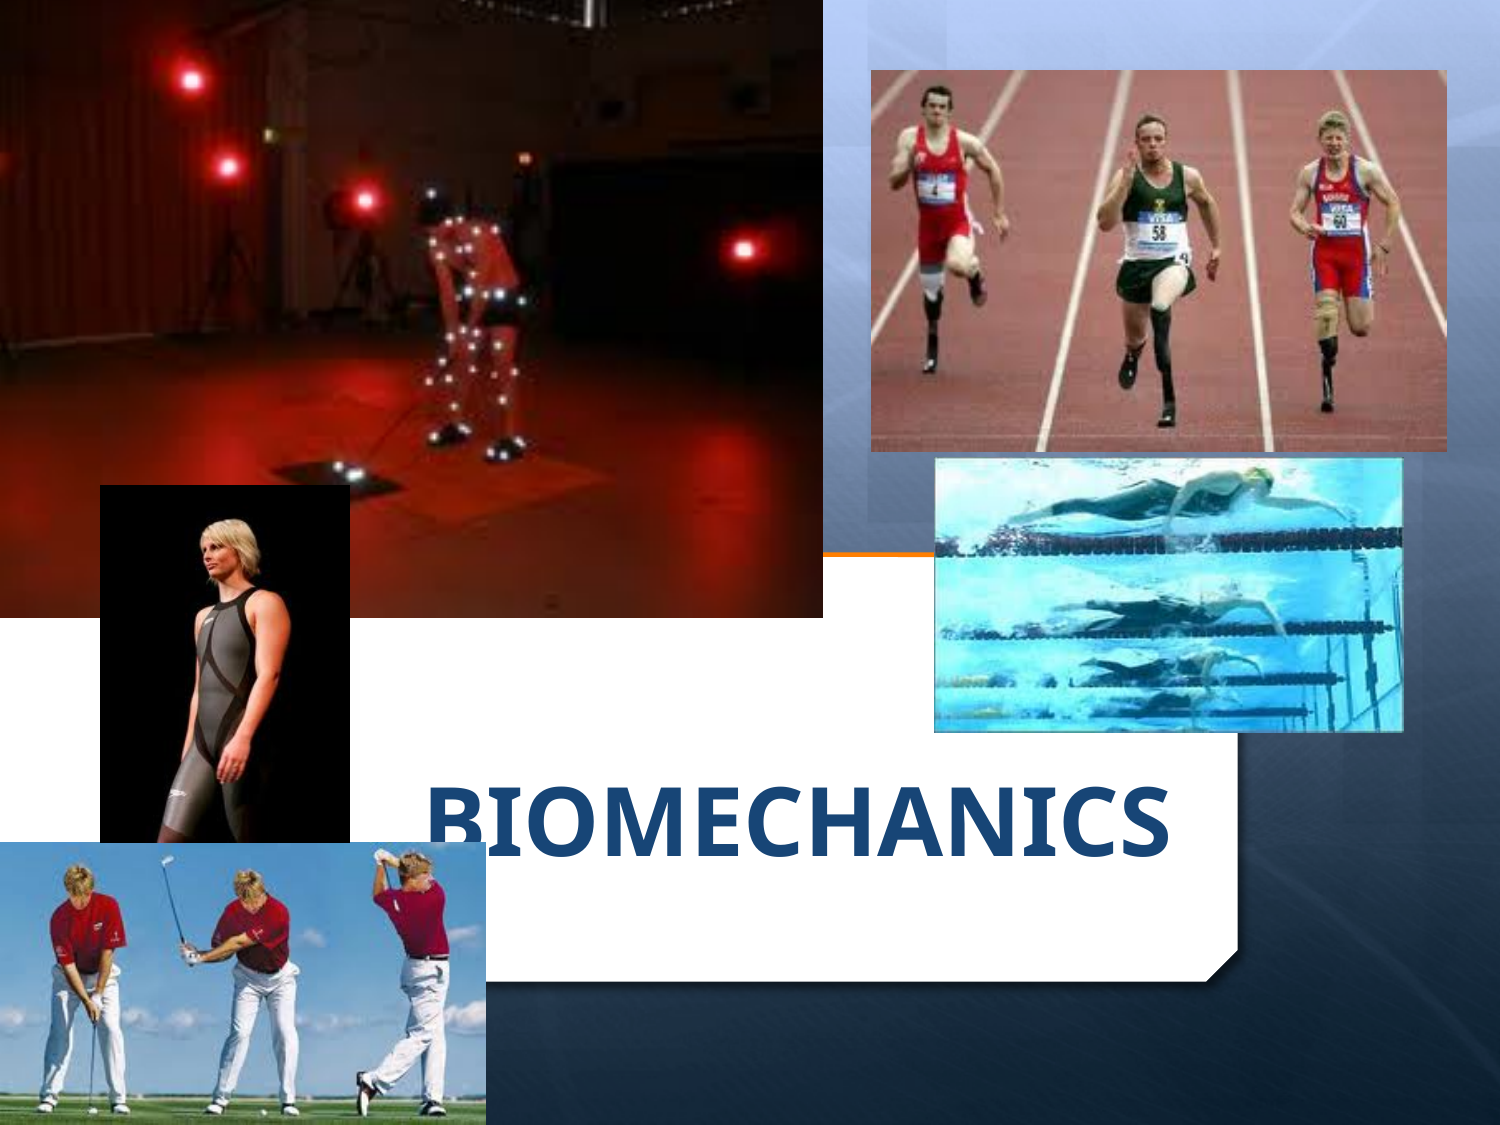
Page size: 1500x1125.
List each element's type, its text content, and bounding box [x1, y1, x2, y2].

picture [934, 457, 1404, 733]
title BIOMECHANICS [369, 641, 1188, 883]
picture [0, 0, 824, 1125]
picture [870, 69, 1447, 452]
